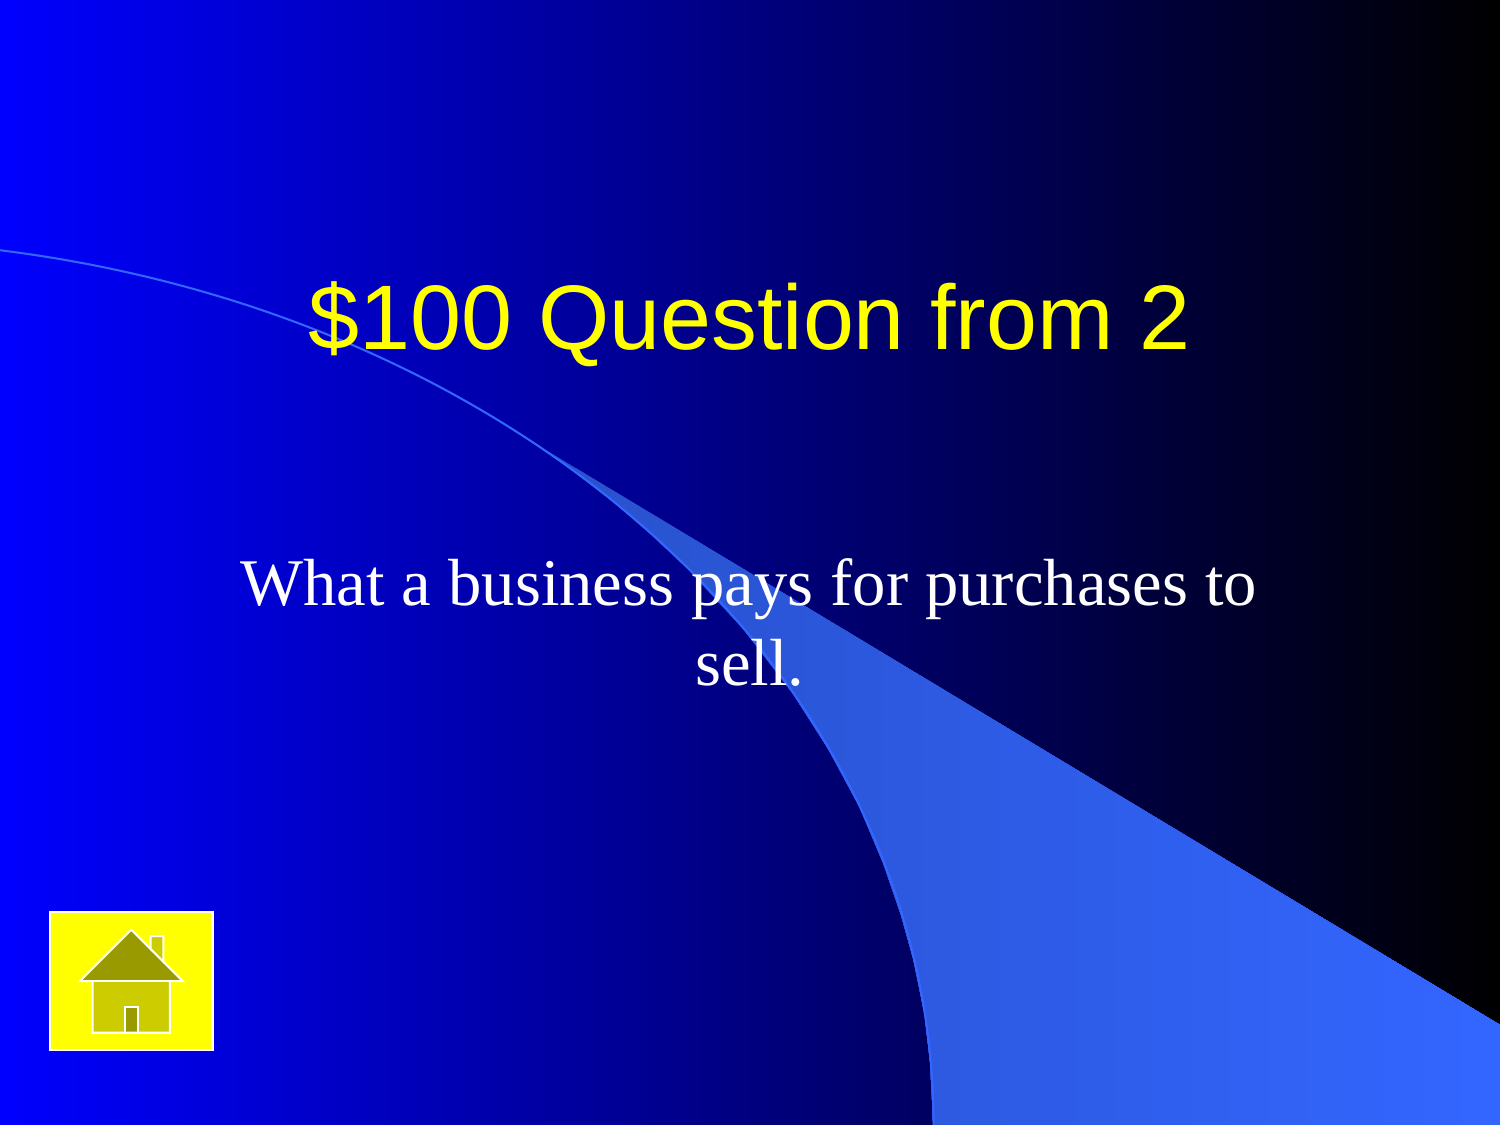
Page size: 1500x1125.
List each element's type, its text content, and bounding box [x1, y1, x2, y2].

title $100 Question from 2 [0, 187, 1500, 376]
subtitle What a business pays for purchases to sell. [224, 474, 1276, 763]
